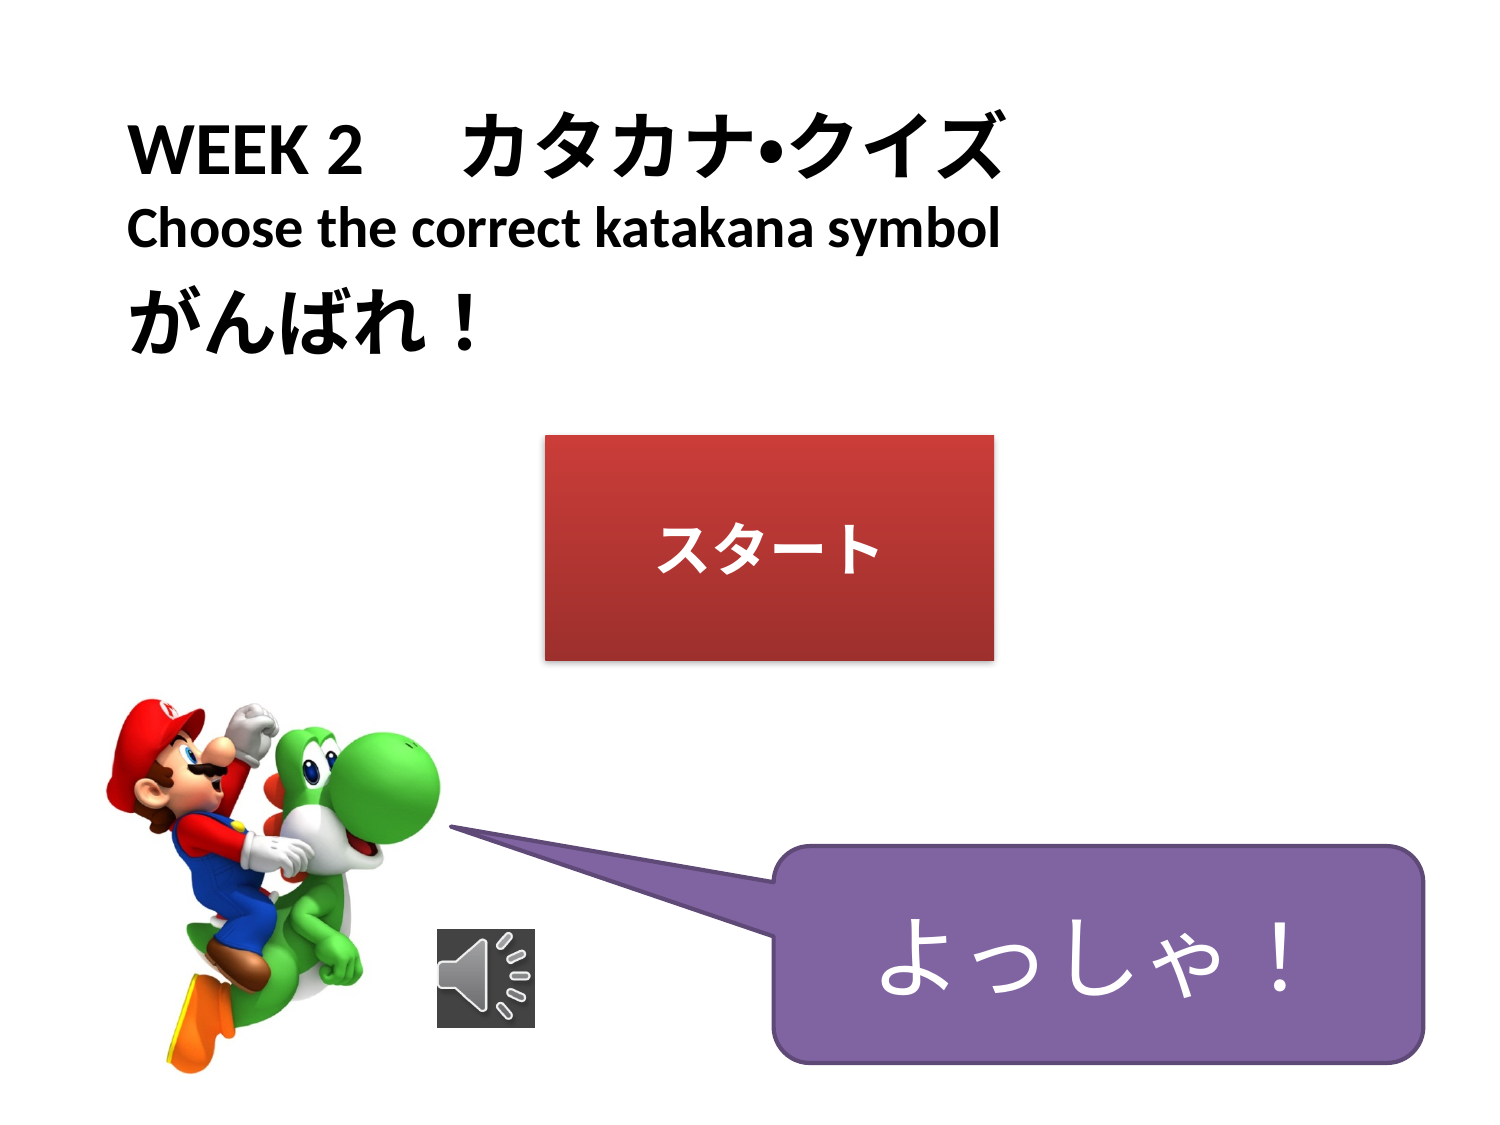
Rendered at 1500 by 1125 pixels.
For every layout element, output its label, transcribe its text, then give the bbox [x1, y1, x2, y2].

text_box よっしゃ！ [501, 833, 1426, 1066]
text_box スタート [545, 435, 995, 661]
title WEEK 2 カタカナ・クイズ Choose the correct katakana symbol がんばれ！！ [111, 113, 1388, 355]
picture [0, 671, 537, 1111]
